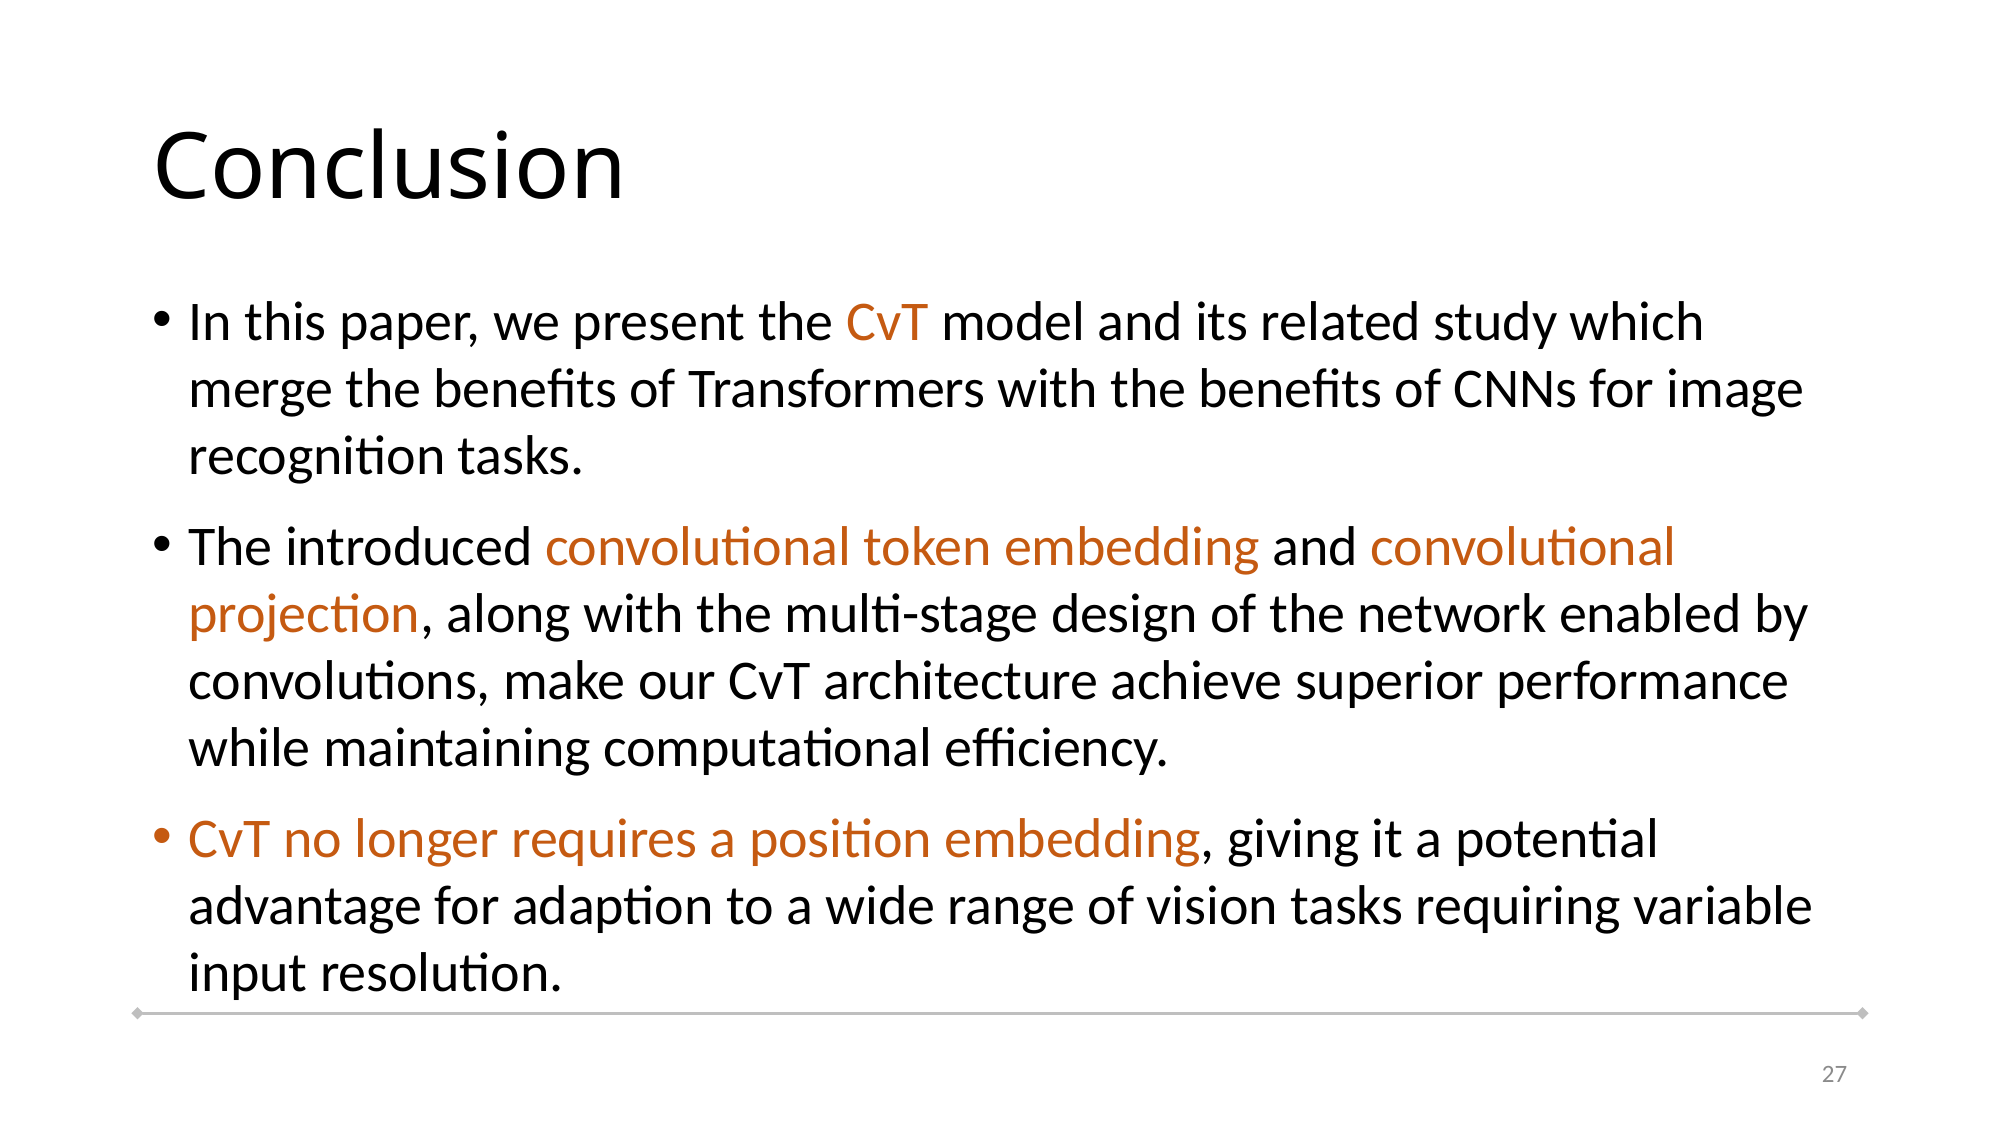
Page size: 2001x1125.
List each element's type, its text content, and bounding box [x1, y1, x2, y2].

list In this paper, we present the CvT model and its related study which merge the benefits of Transformers with the benefits of CNNs for image recognition tasks. The introduced convolutional token embedding and convolutional projection, along with the multi-stage design of the network enabled by convolutions, make our CvT architecture achieve superior performance while maintaining computational efficiency. CvT no longer requires a position embedding, giving it a potential advantage for adaption to a wide range of vision tasks requiring variable input resolution. [137, 277, 1863, 1012]
title Conclusion [137, 59, 1863, 277]
slide_number 27 [1412, 1042, 1863, 1103]
